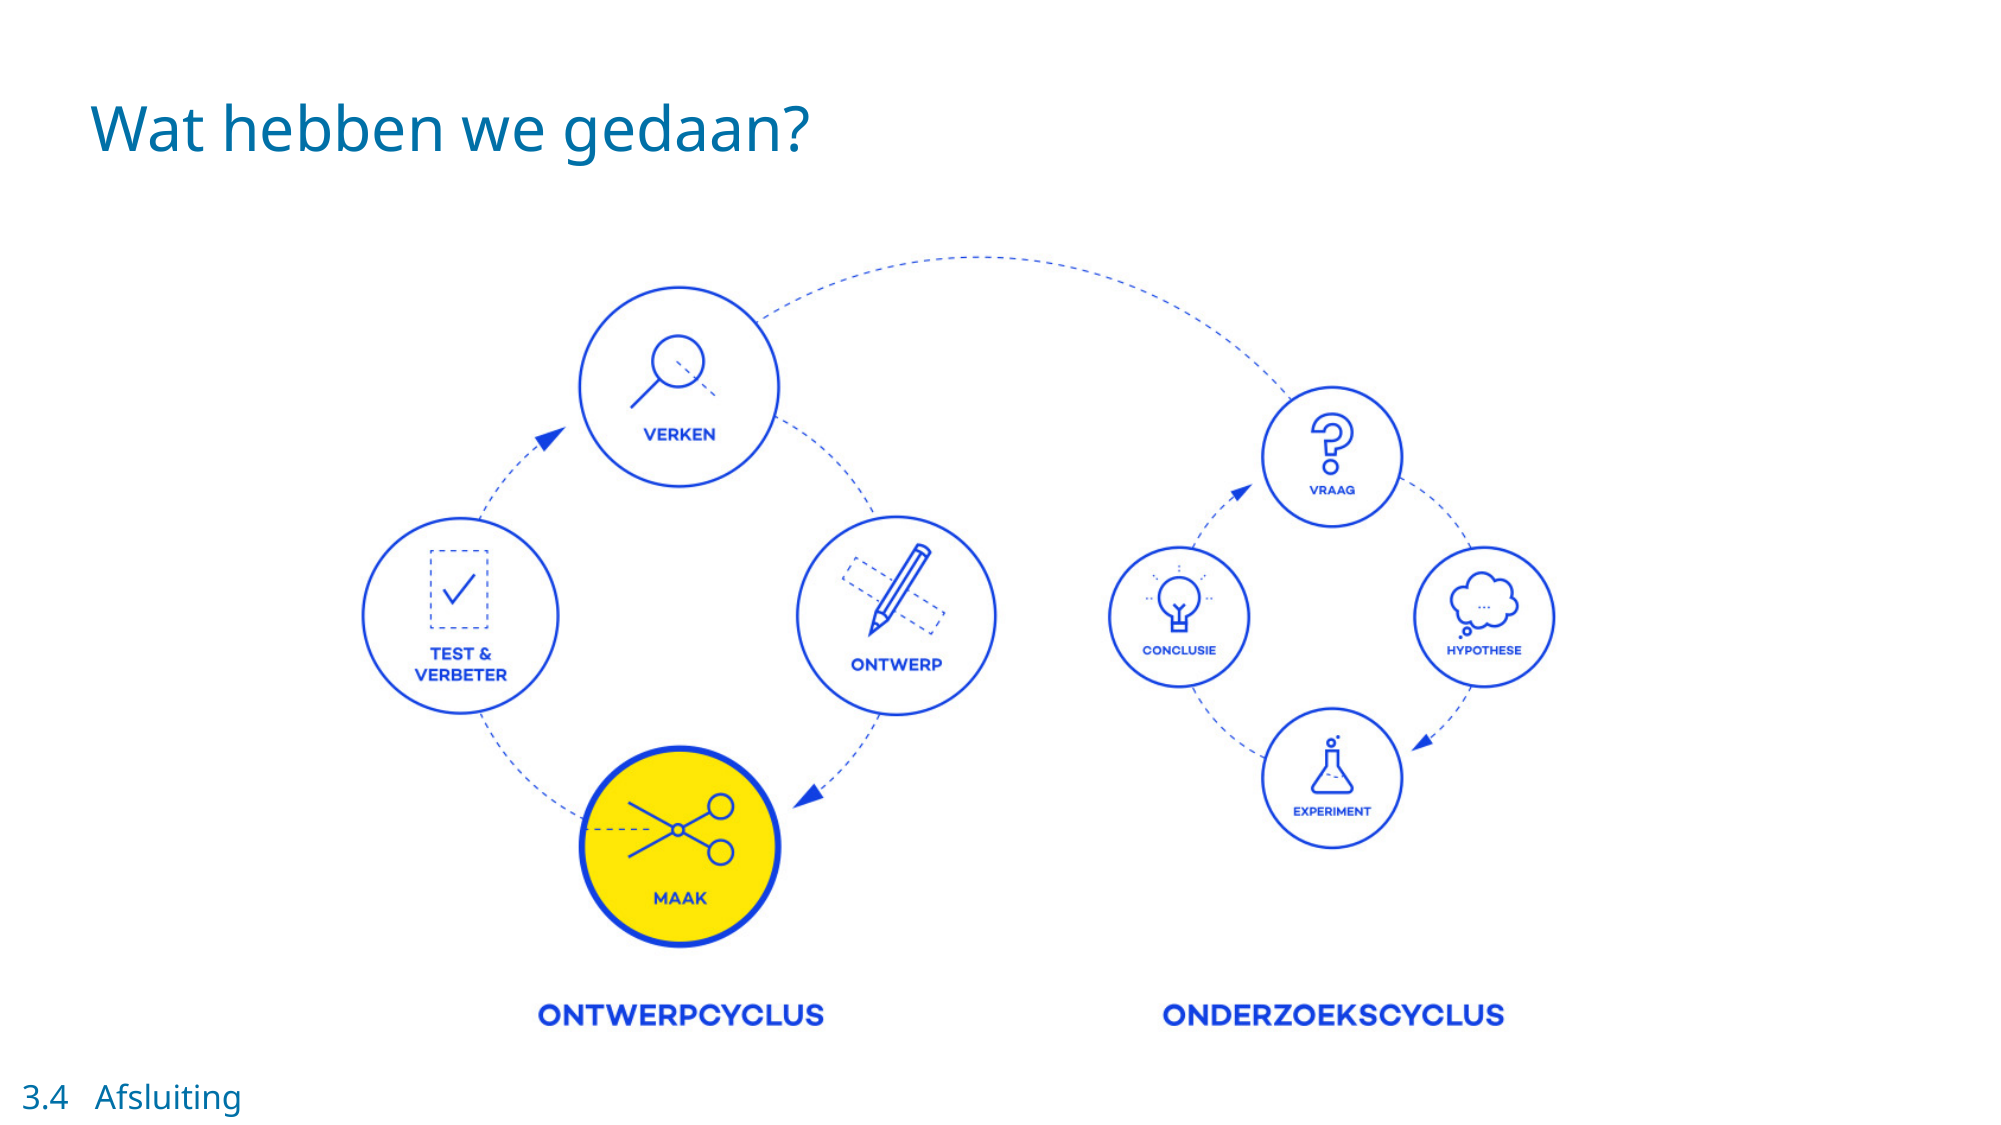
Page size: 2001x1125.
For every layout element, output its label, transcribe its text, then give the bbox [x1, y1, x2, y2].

title Wat hebben we gedaan? [90, 89, 1910, 247]
picture [313, 206, 1610, 1096]
text_box 3.4 Afsluiting [21, 1076, 348, 1116]
